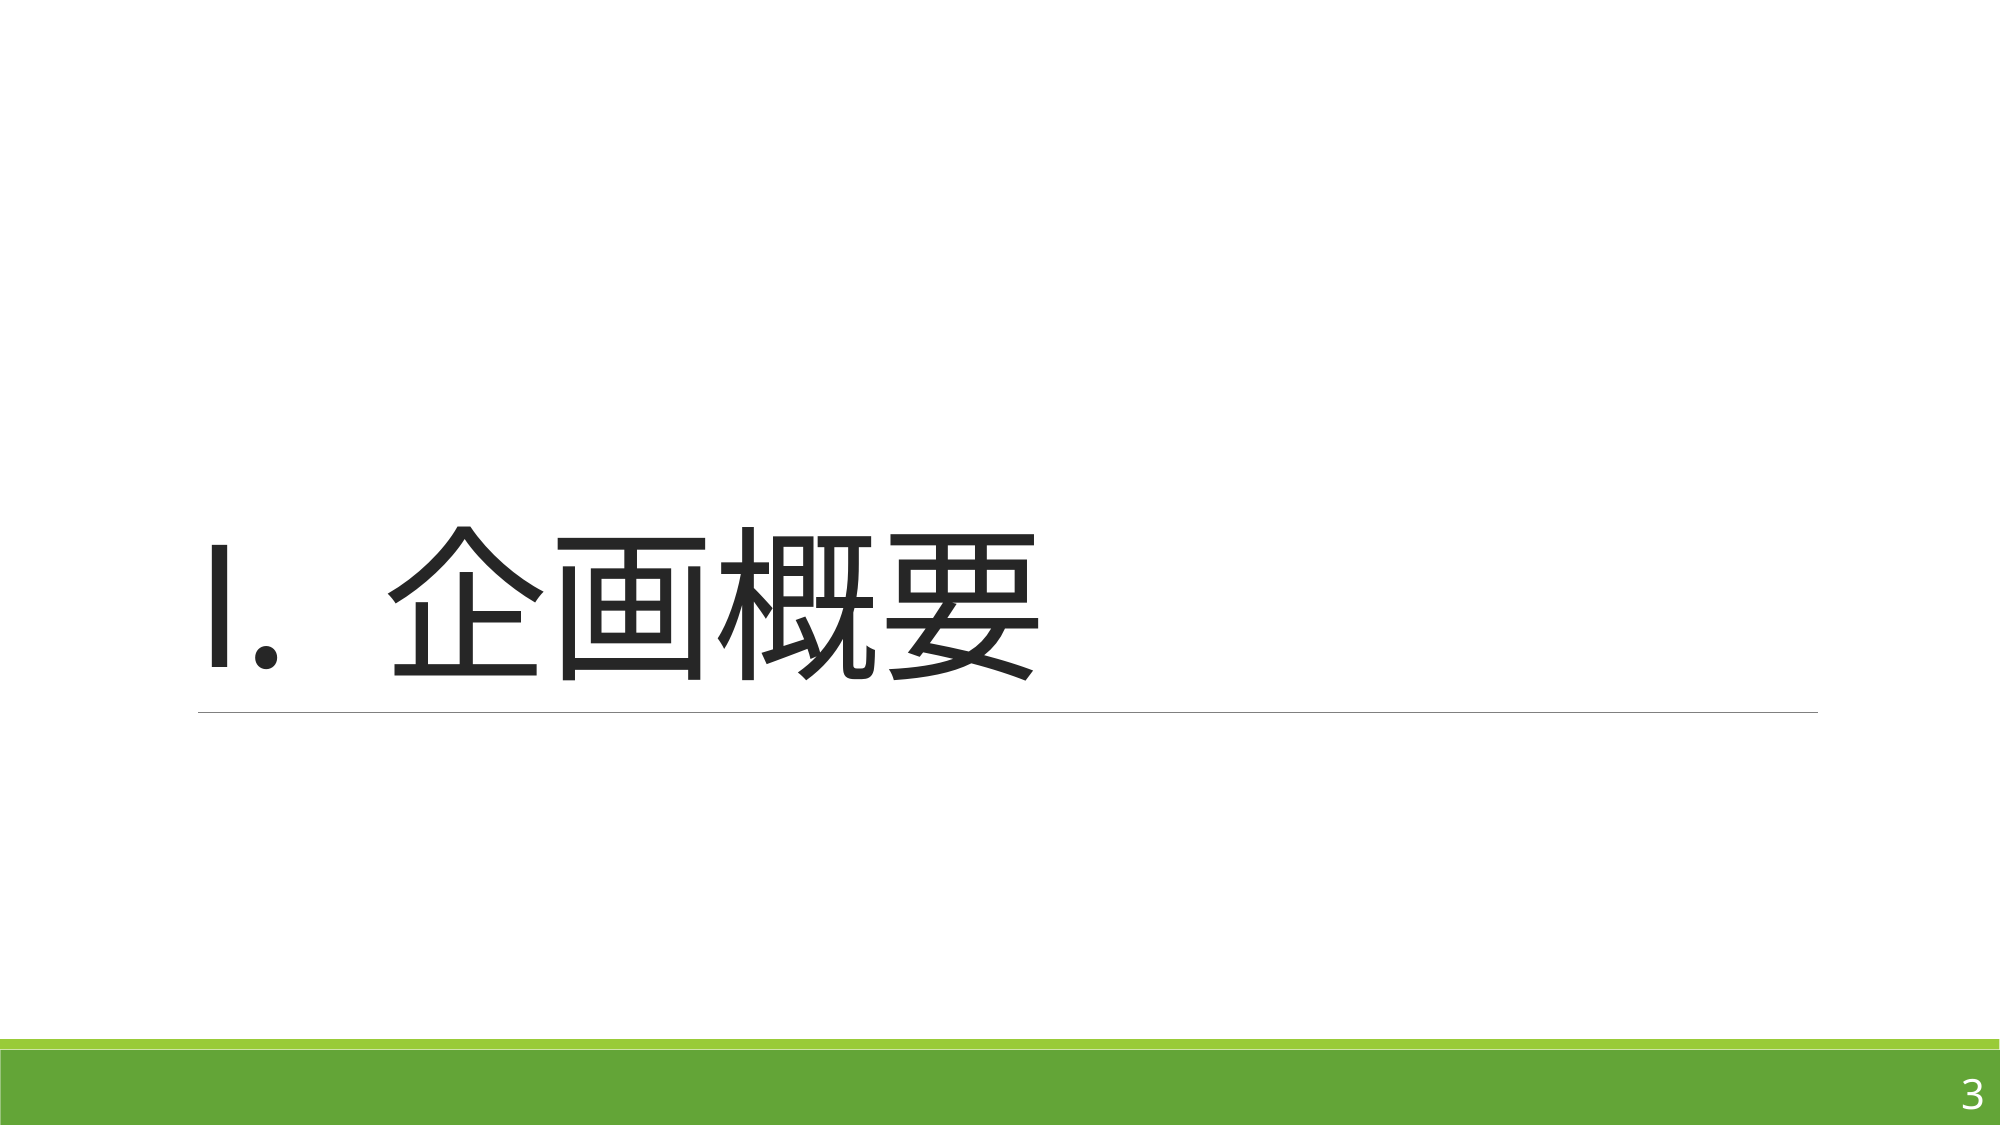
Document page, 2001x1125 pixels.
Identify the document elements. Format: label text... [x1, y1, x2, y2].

title 企画概要 [180, 124, 1830, 710]
slide_number 2 [1784, 1066, 2000, 1125]
